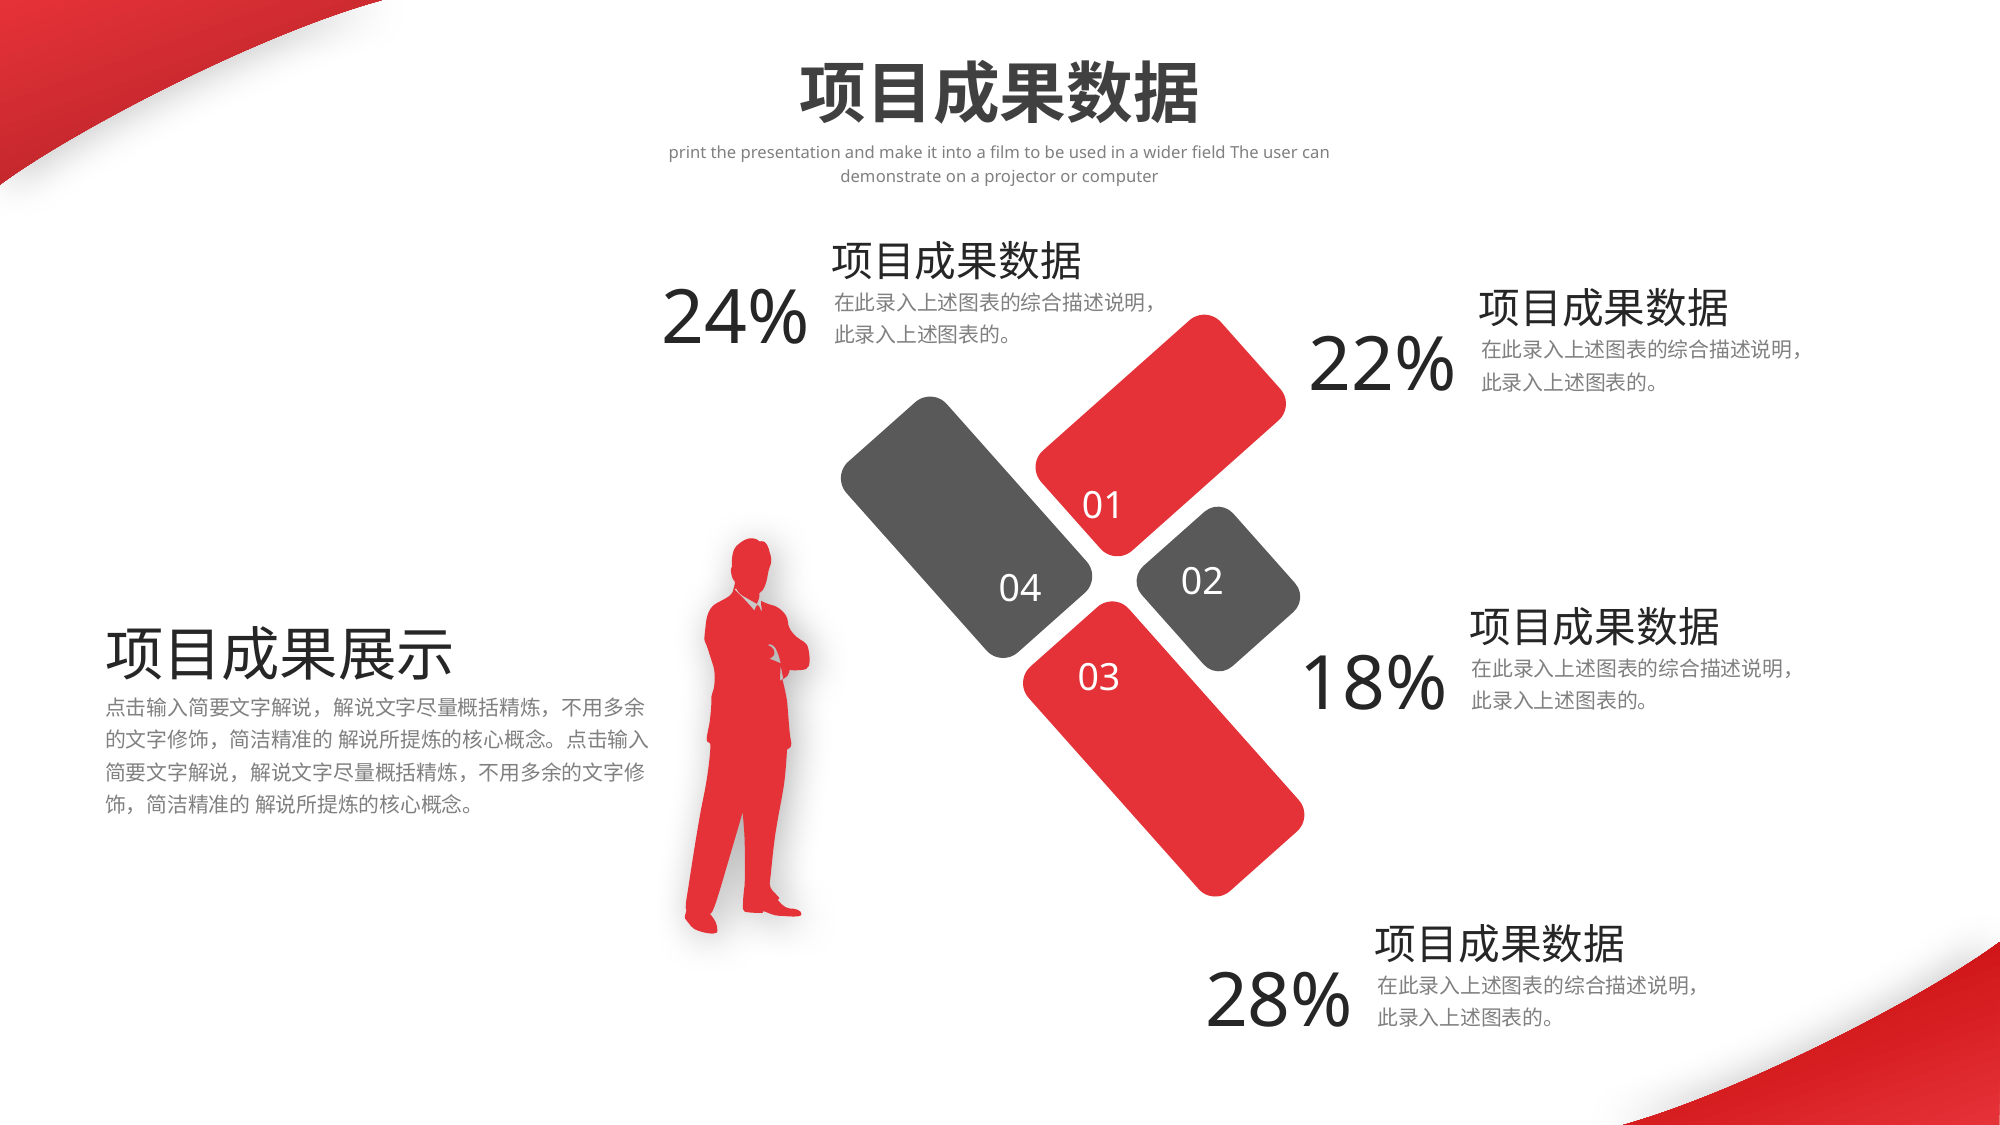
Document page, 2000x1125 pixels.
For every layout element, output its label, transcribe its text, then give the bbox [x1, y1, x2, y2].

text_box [643, 219, 1162, 356]
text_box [1281, 585, 1800, 723]
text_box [899, 368, 1282, 900]
text_box 项目成果展示 点击输入简要文字解说，解说文字尽量概括精炼，不用多余的文字修饰，简洁精准的 解说所提炼的核心概念。点击输入简要文字解说，解说文字尽量概括精炼，不用多余的文字修饰，简洁精准的 解说所提炼的核心概念。 [90, 588, 673, 813]
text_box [649, 43, 1351, 195]
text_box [1186, 902, 1705, 1039]
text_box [1290, 266, 1809, 404]
text_box [684, 538, 810, 934]
